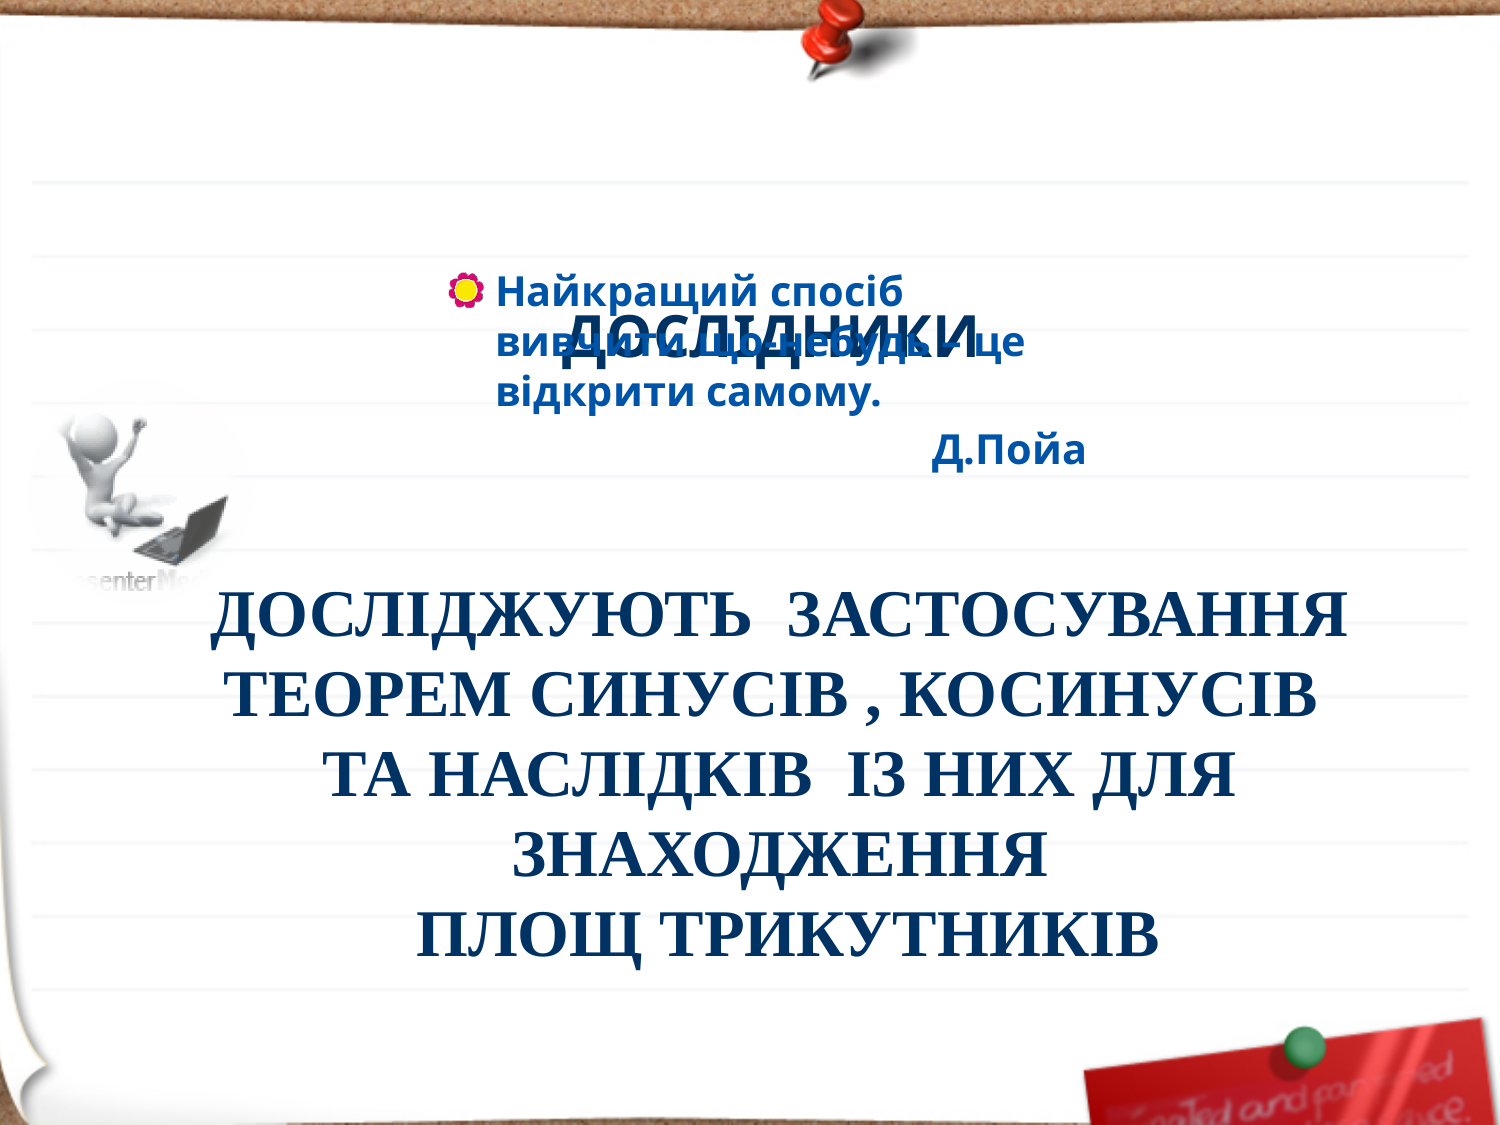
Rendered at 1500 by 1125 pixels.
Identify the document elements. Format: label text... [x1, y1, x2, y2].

text_box Досліджують застосування теорем синусів , косинусів та наслідків із них для знаходження Площ трикутників [140, 562, 1437, 978]
picture [0, 0, 1500, 1125]
text_box Найкращий спосіб вивчити що-небудь – це відкрити самому. Д.Пойа [433, 257, 1114, 516]
title Дослідники [109, 232, 1434, 436]
